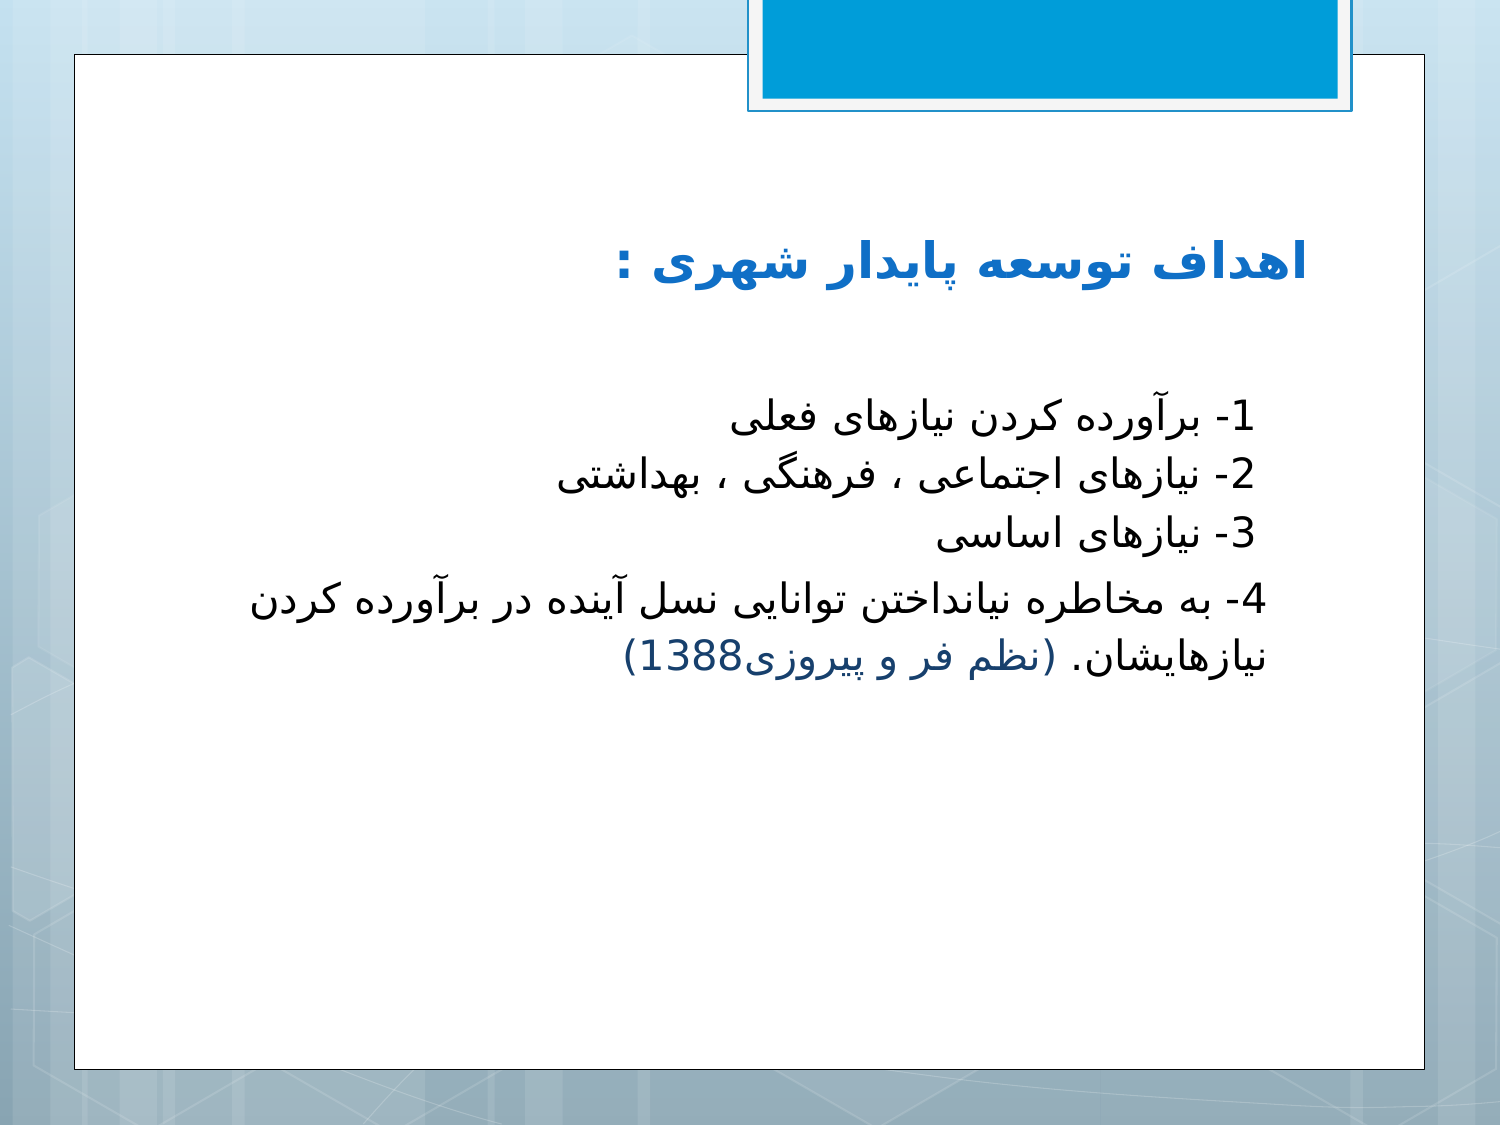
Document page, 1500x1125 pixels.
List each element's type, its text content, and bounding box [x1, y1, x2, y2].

list 1- برآورده کردن نیازهای فعلی 2- نیازهای اجتماعی ، فرهنگی ، بهداشتی 3- نیازهای اساسی 4- به مخاطره نیانداختن توانایی نسل آینده در برآورده کردن نیازهایشان. (نظم فر و پیروزی1388) [171, 381, 1283, 957]
title اهداف توسعه پایدار شهری : [171, 168, 1324, 357]
